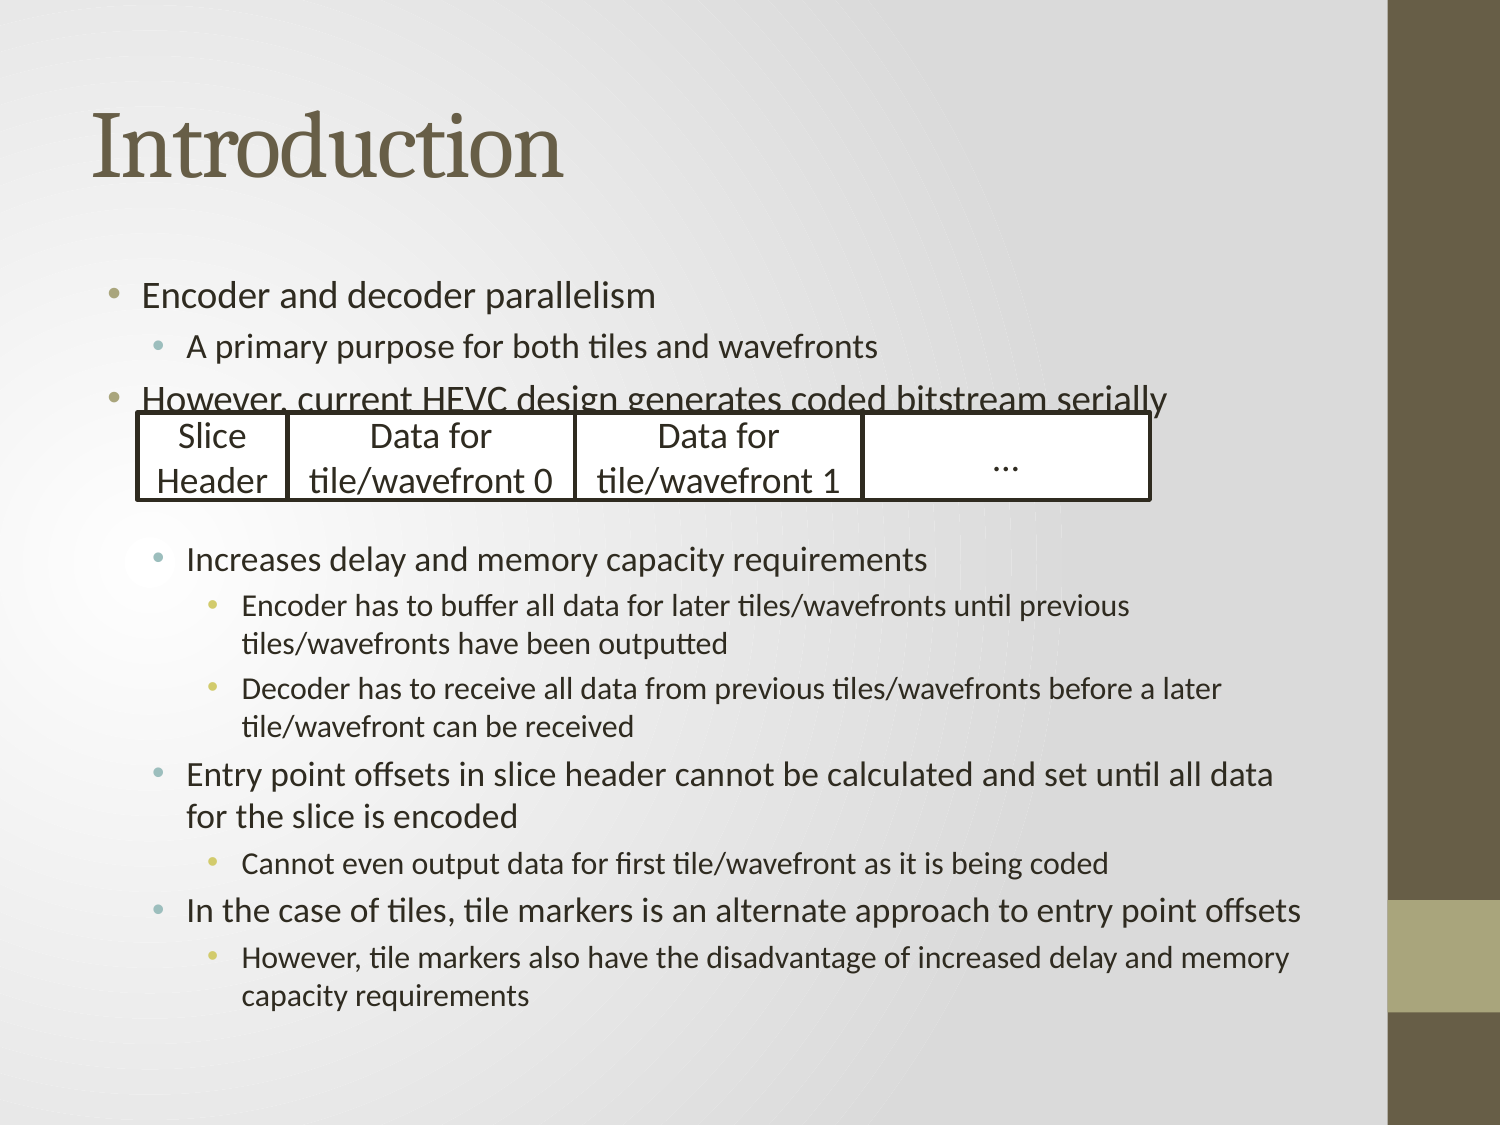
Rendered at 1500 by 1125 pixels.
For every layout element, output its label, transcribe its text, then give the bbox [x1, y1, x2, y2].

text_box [136, 411, 1151, 501]
title Introduction [75, 45, 1325, 233]
list Encoder and decoder parallelism A primary purpose for both tiles and wavefronts However, current HEVC design generates coded bitstream serially Increases delay and memory capacity requirements Encoder has to buffer all data for later tiles/wavefronts until previous tiles/wavefronts have been outputted Decoder has to receive all data from previous tiles/wavefronts before a later tile/wavefront can be received Entry point offsets in slice header cannot be calculated and set until all data for the slice is encoded Cannot even output data for first tile/wavefront as it is being coded In the case of tiles, tile markers is an alternate approach to entry point offsets However, tile markers also have the disadvantage of increased delay and memory capacity requirements [75, 262, 1325, 1050]
